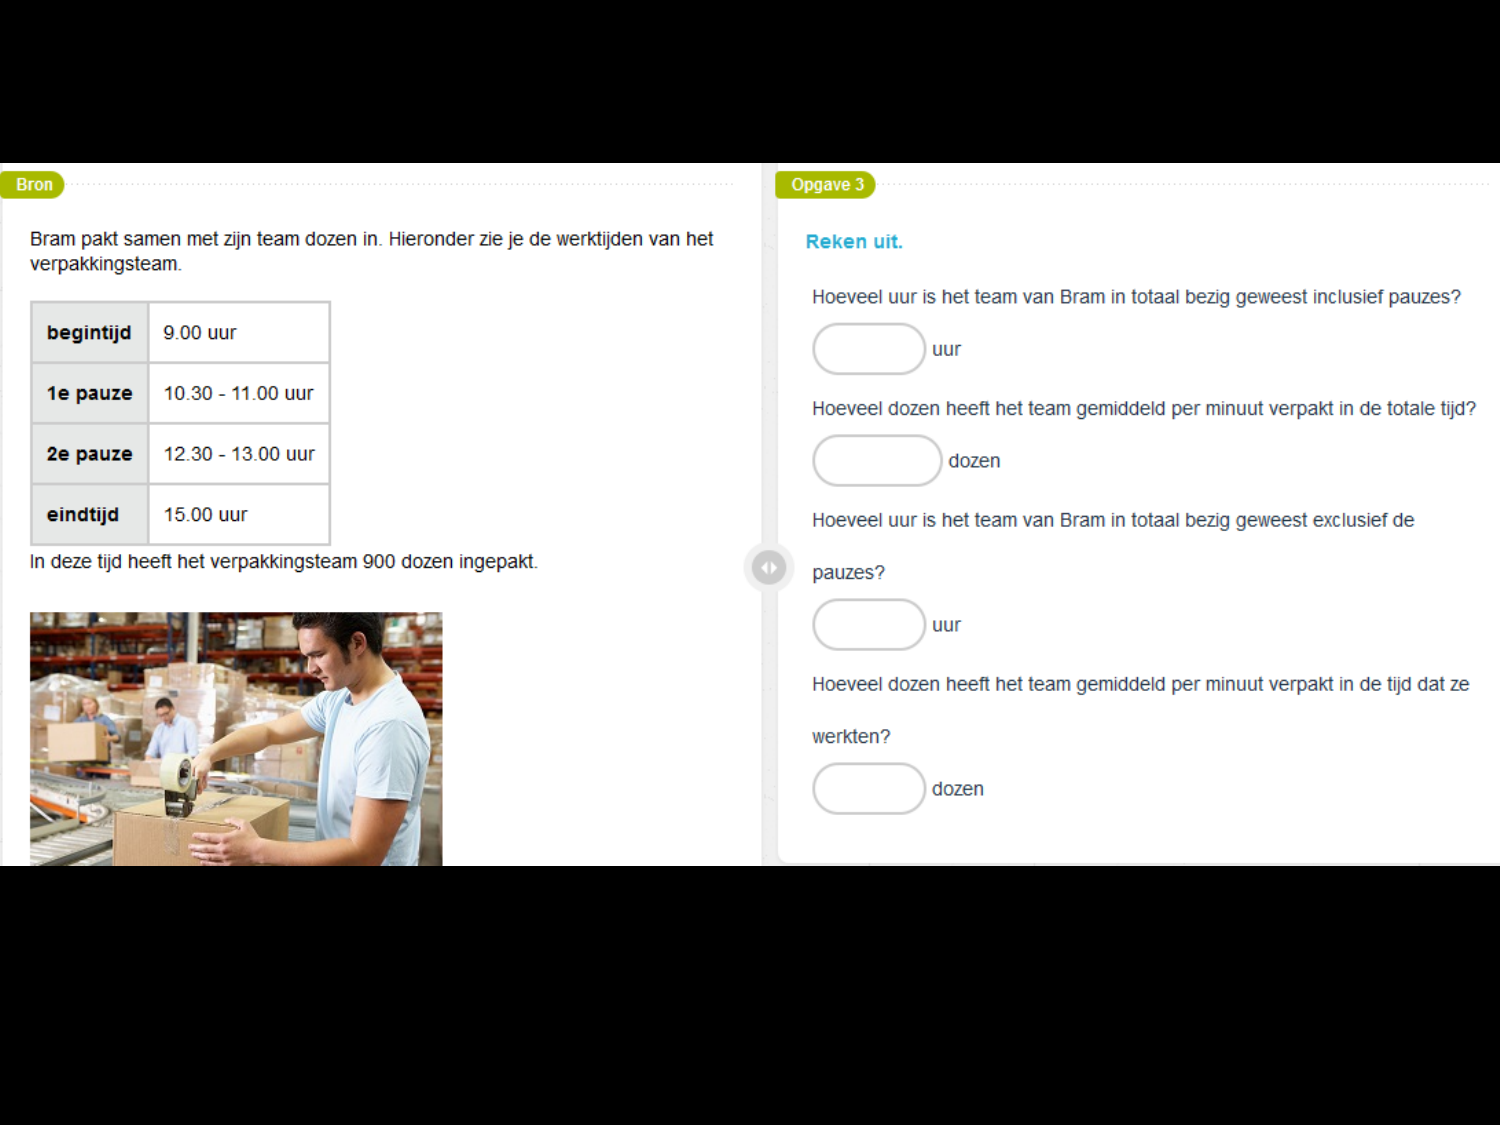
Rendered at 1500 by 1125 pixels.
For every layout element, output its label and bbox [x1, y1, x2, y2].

picture [0, 163, 1500, 866]
